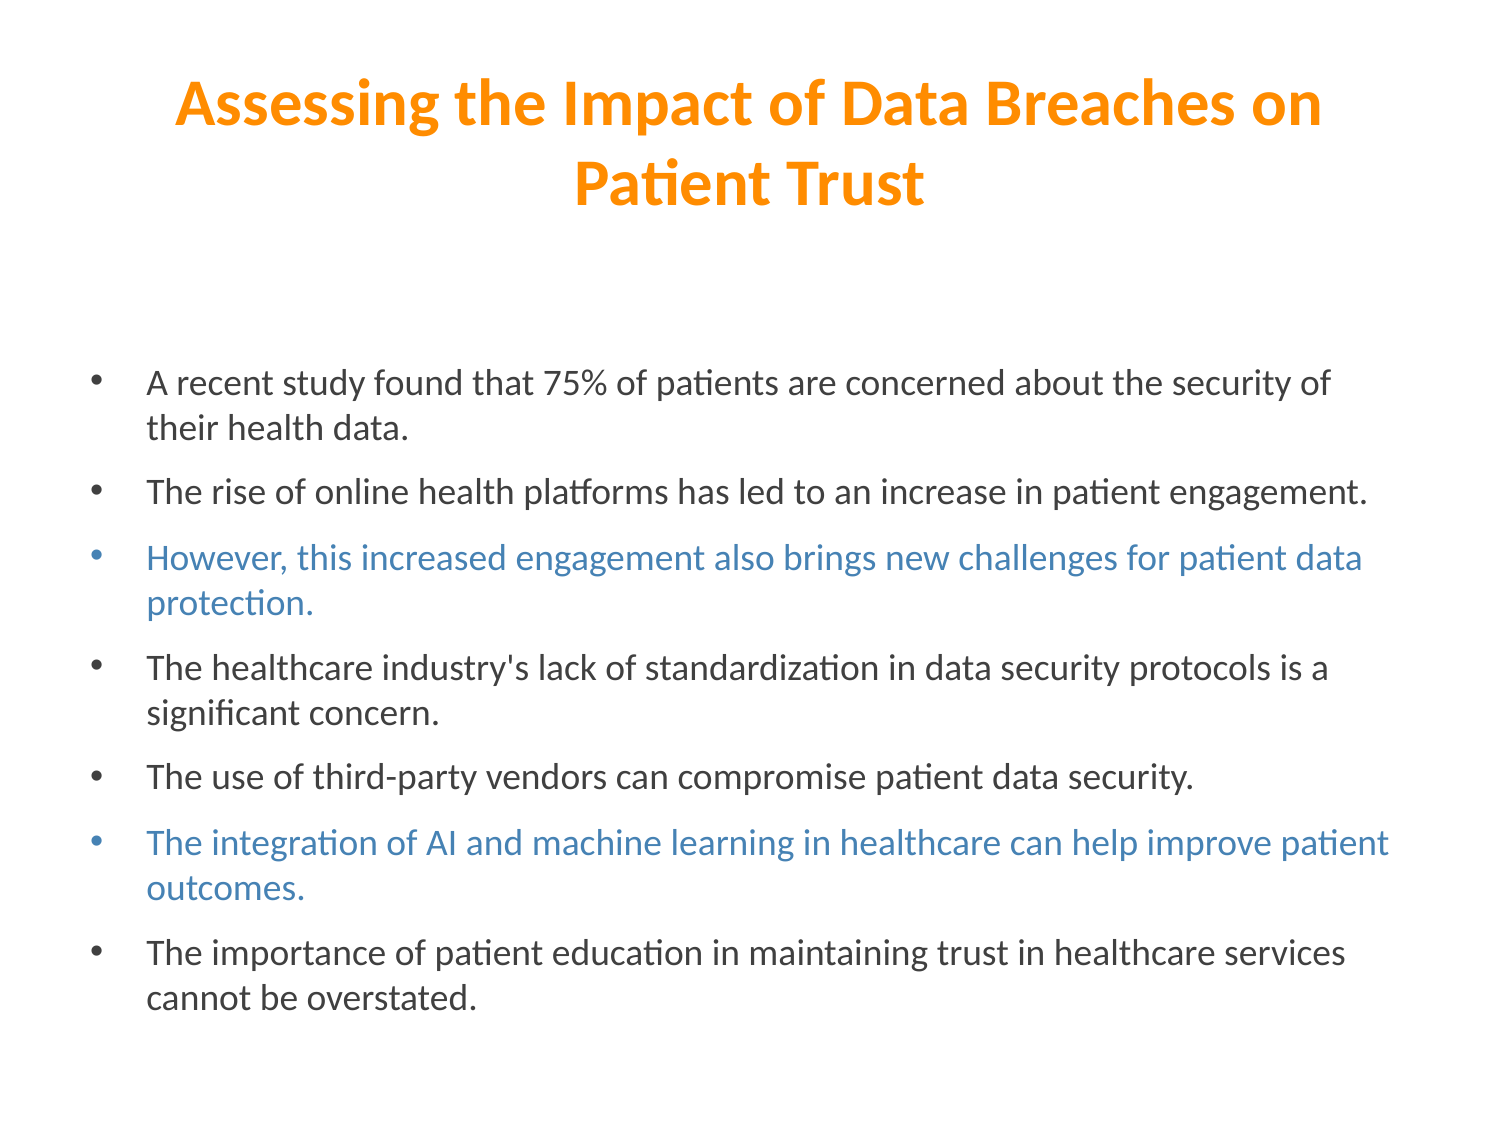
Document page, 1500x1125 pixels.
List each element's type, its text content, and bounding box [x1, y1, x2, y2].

list A recent study found that 75% of patients are concerned about the security of their health data. The rise of online health platforms has led to an increase in patient engagement. However, this increased engagement also brings new challenges for patient data protection. The healthcare industry's lack of standardization in data security protocols is a significant concern. The use of third-party vendors can compromise patient data security. The integration of AI and machine learning in healthcare can help improve patient outcomes. The importance of patient education in maintaining trust in healthcare services cannot be overstated. [75, 262, 1425, 1005]
title Assessing the Impact of Data Breaches on Patient Trust [75, 45, 1425, 233]
